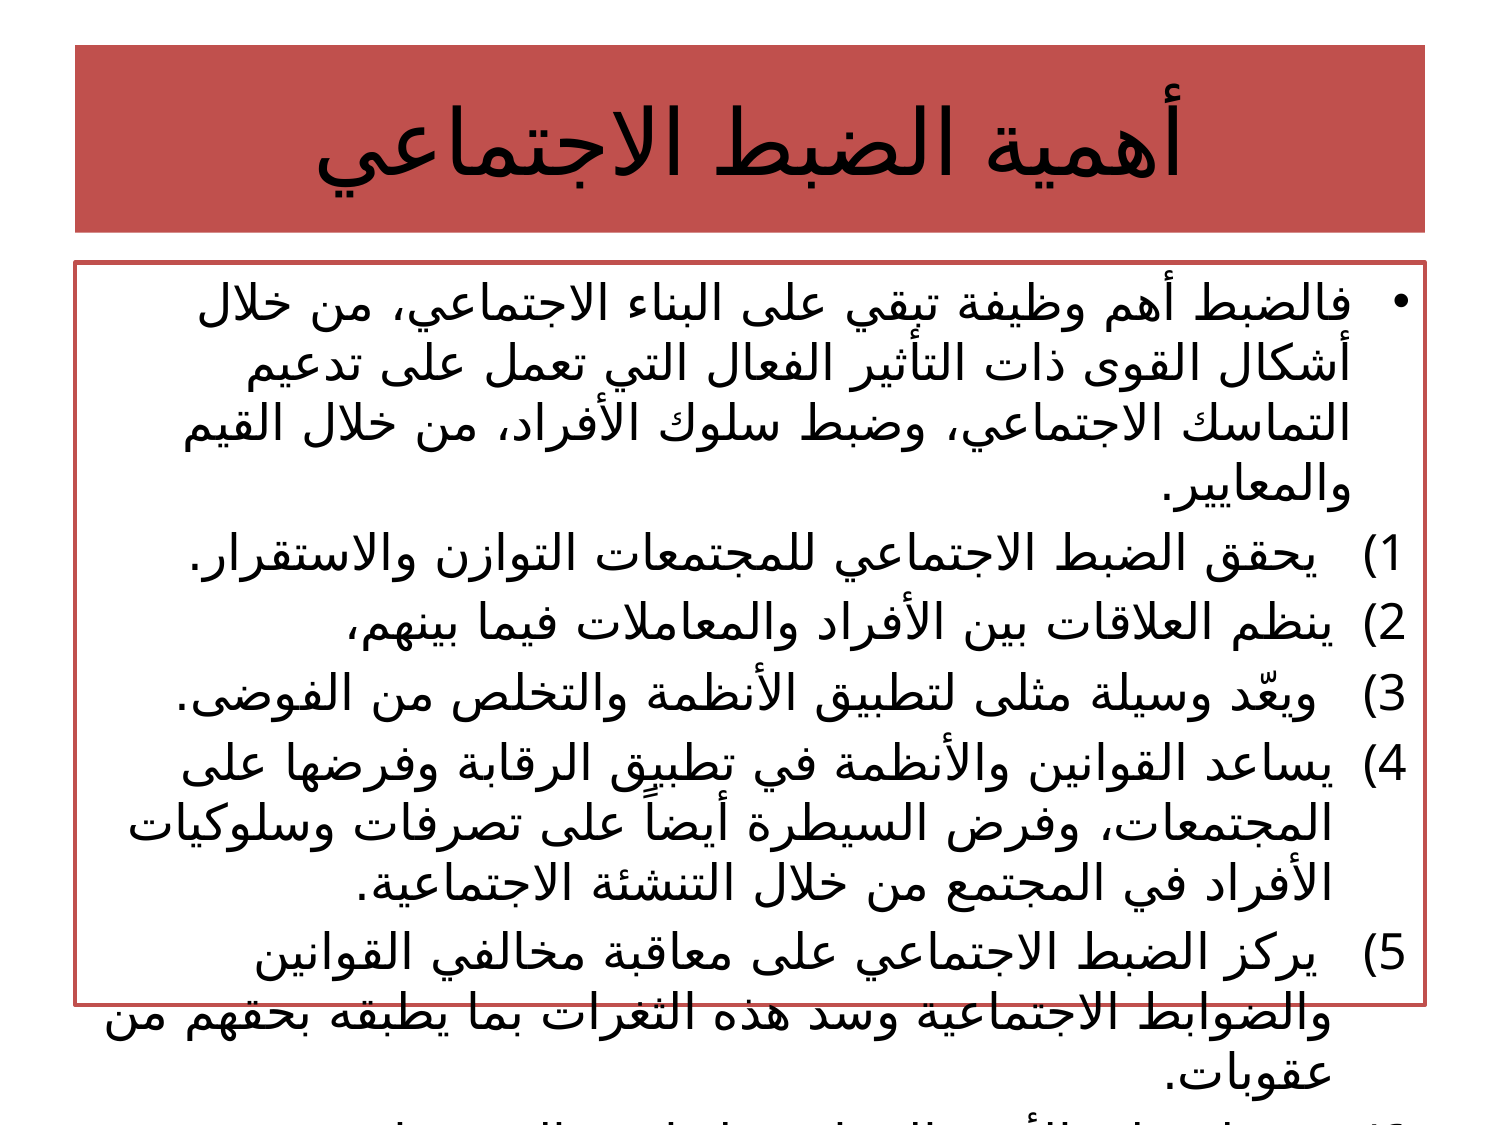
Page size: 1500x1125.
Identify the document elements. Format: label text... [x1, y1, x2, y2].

list فالضبط أهم وظيفة تبقي على البناء الاجتماعي، من خلال أشكال القوى ذات التأثير الفعال التي تعمل على تدعيم التماسك الاجتماعي، وضبط سلوك الأفراد، من خلال القيم والمعايير. يحقق الضبط الاجتماعي للمجتمعات التوازن والاستقرار. ينظم العلاقات بين الأفراد والمعاملات فيما بينهم، ويعّد وسيلة مثلى لتطبيق الأنظمة والتخلص من الفوضى. يساعد القوانين والأنظمة في تطبيق الرقابة وفرضها على المجتمعات، وفرض السيطرة أيضاً على تصرفات وسلوكيات الأفراد في المجتمع من خلال التنشئة الاجتماعية. يركز الضبط الاجتماعي على معاقبة مخالفي القوانين والضوابط الاجتماعية وسد هذه الثغرات بما يطبقه بحقهم من عقوبات. يسيطر على الأمور المتنازع عليها في المجتمعات ويحقق العدالة بينهم، ويقوّم الانحرافات الاجتماعية. [73, 260, 1427, 1007]
title أهمية الضبط الاجتماعي [75, 45, 1425, 233]
